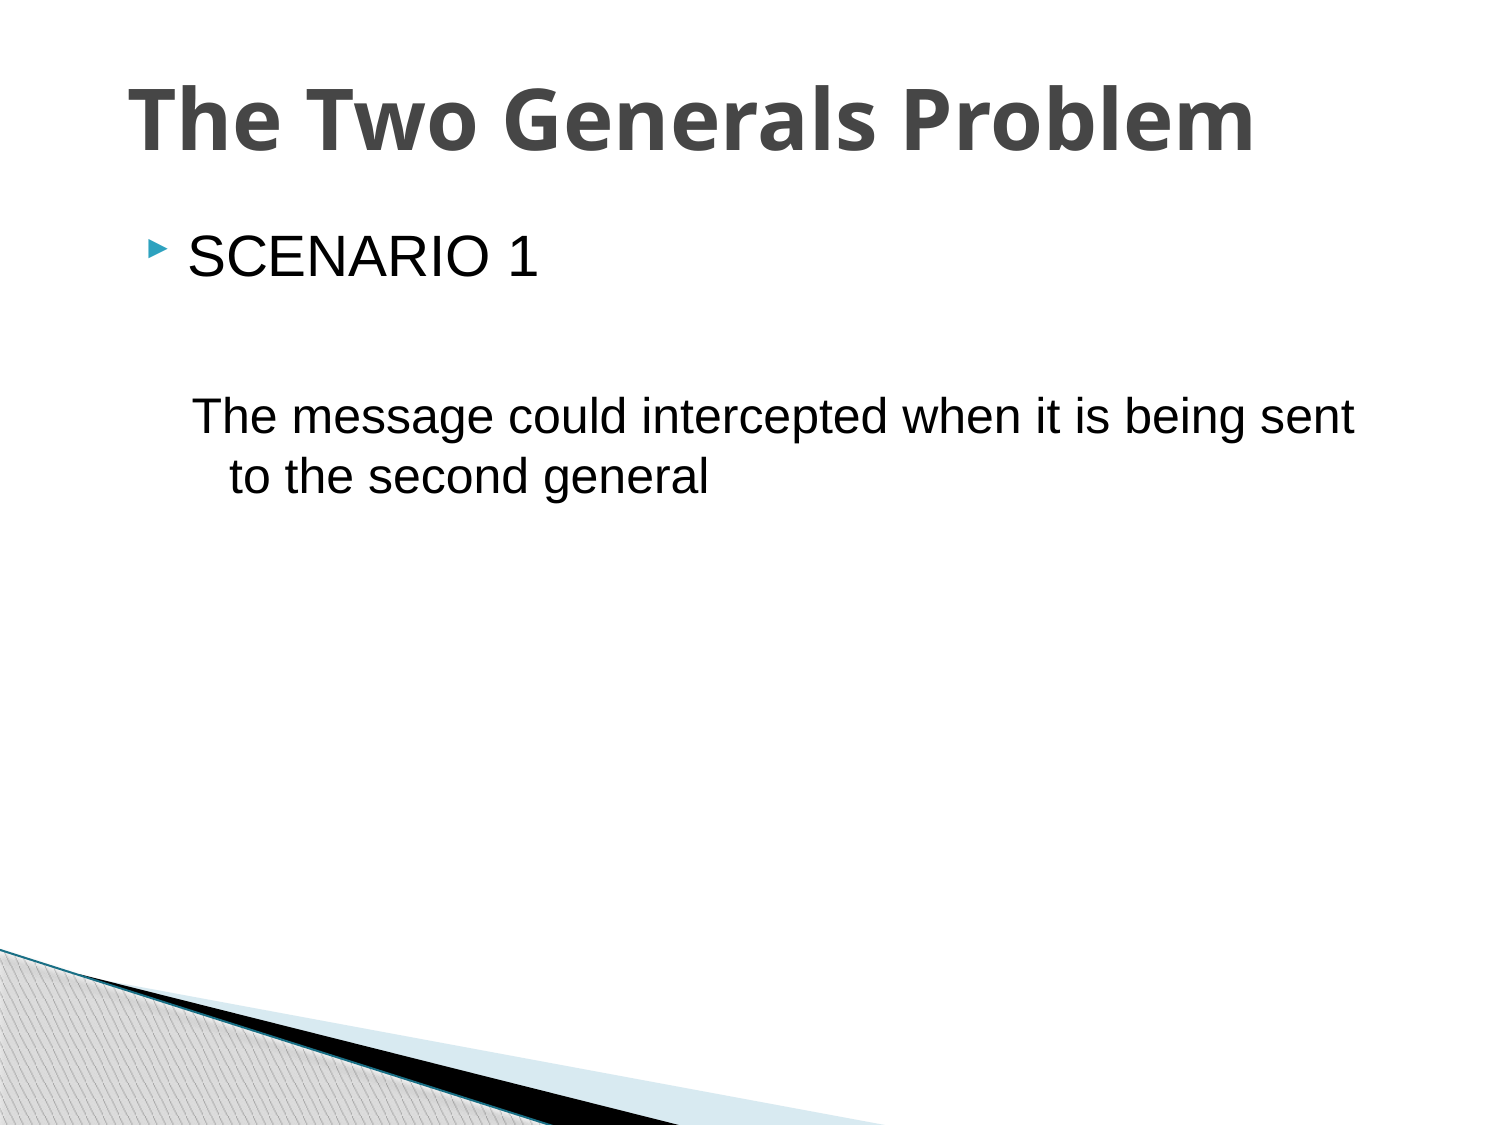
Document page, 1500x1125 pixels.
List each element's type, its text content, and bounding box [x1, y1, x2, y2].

list SCENARIO 1 The message could intercepted when it is being sent to the second general [112, 210, 1388, 1027]
title The Two Generals Problem [112, 22, 1388, 210]
